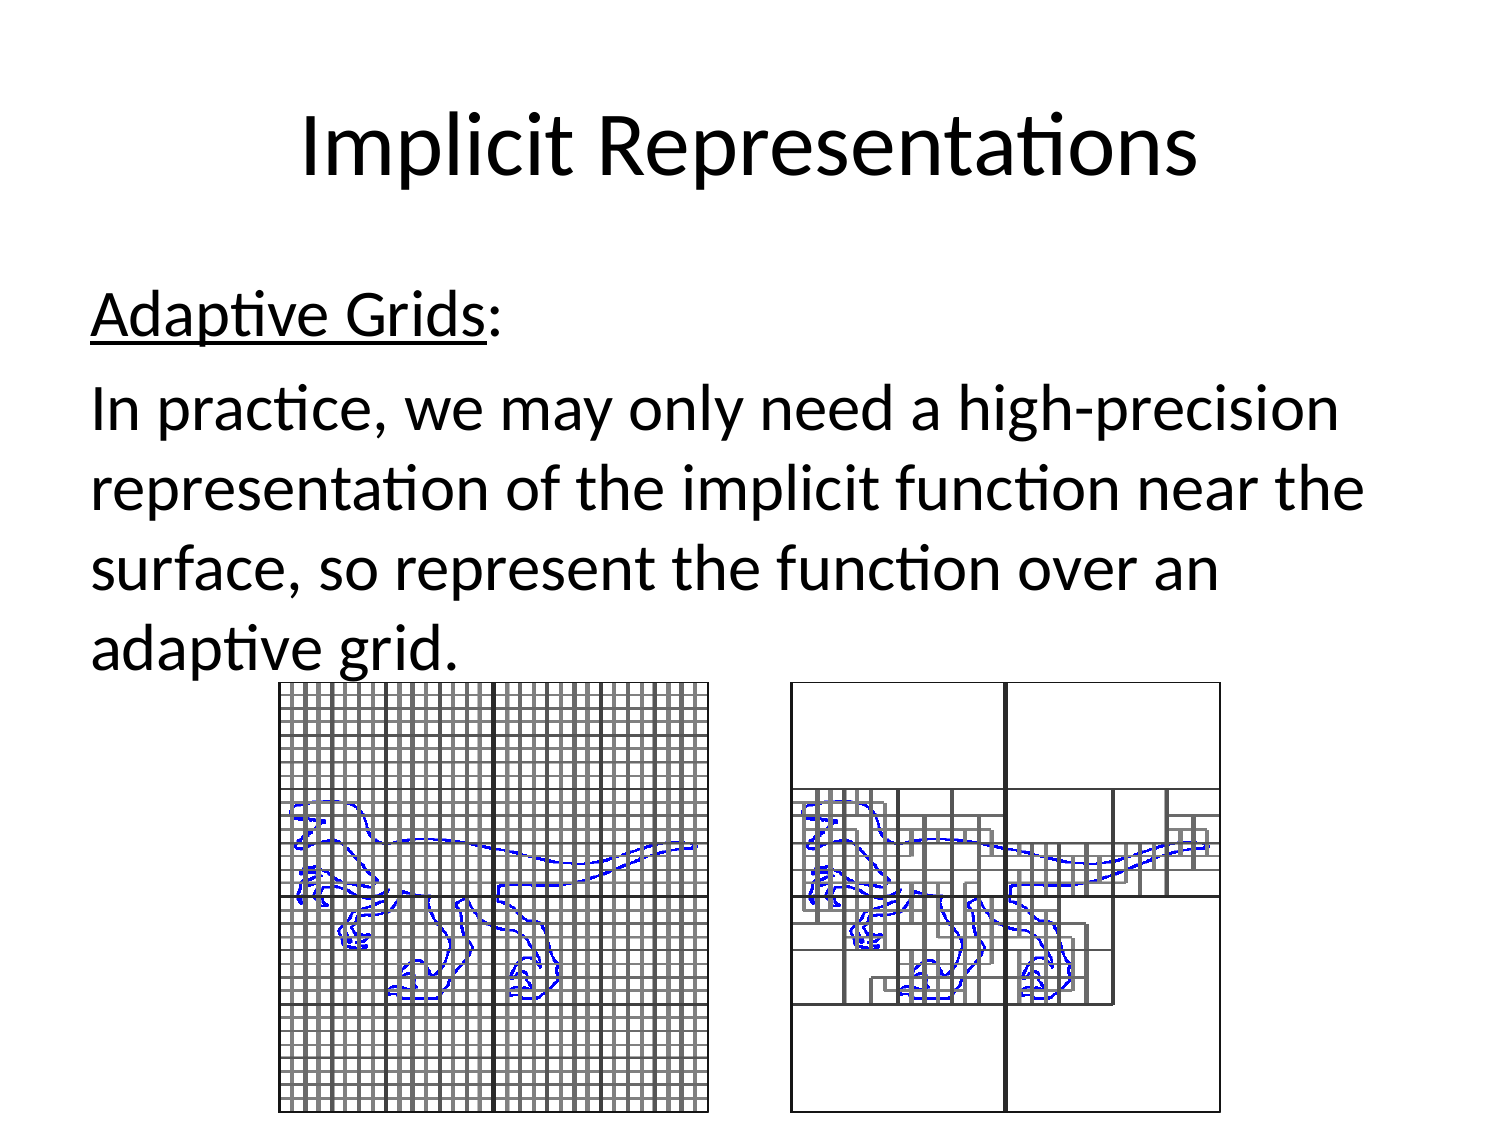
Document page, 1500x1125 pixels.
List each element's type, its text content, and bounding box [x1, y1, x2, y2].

picture [790, 682, 1222, 1114]
list Adaptive Grids: In practice, we may only need a high-precision representation of the implicit function near the surface, so represent the function over an adaptive grid. [75, 262, 1425, 1125]
picture [278, 682, 709, 1113]
title Implicit Representations [75, 45, 1425, 233]
